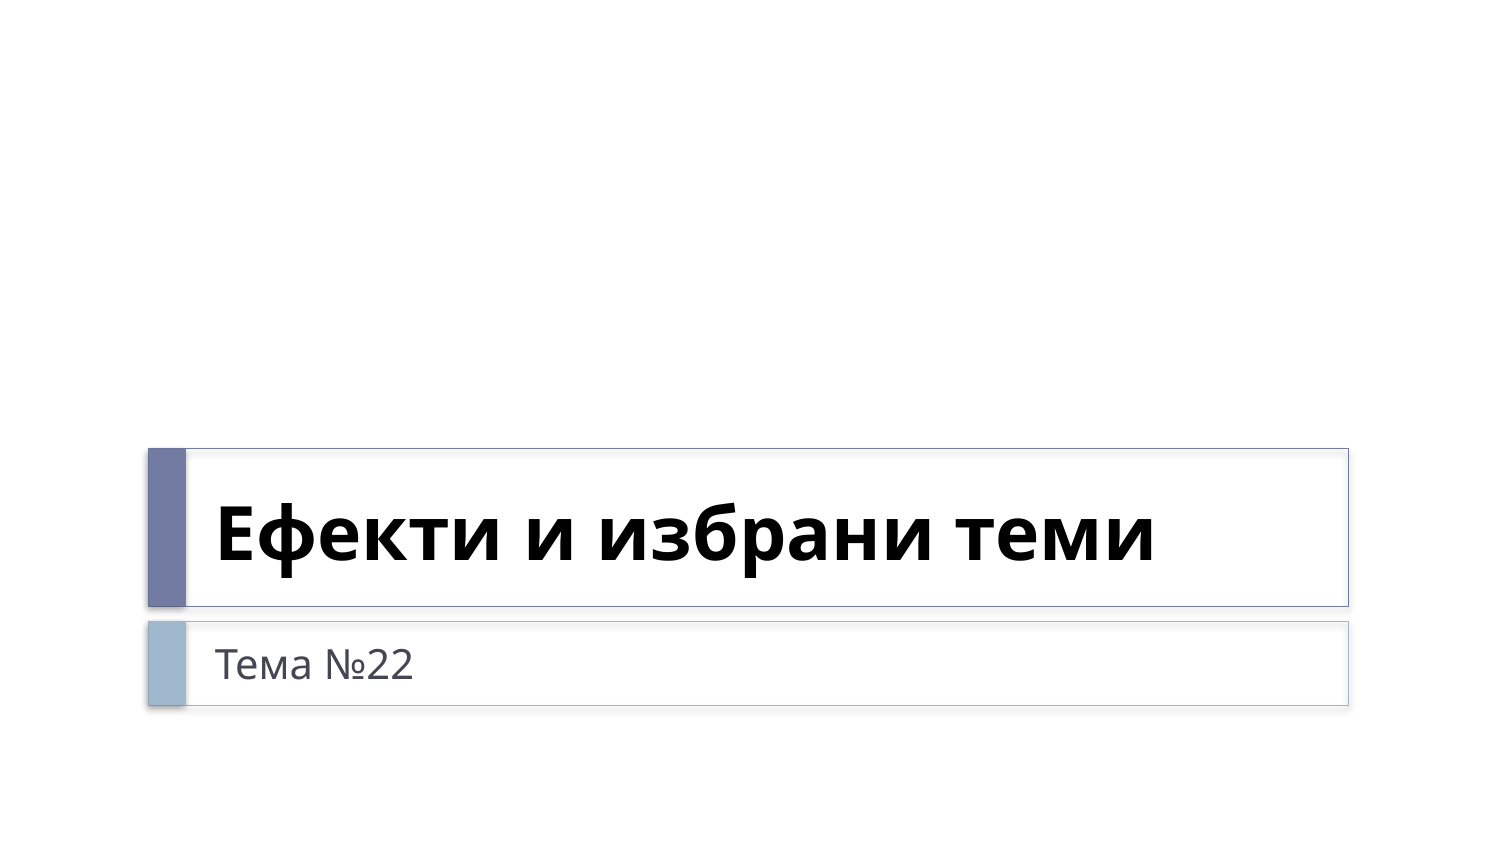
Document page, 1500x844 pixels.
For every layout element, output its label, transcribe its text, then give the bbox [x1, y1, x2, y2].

subtitle Тема №22 [200, 630, 1325, 697]
title Ефекти и избрани теми [200, 478, 1325, 600]
